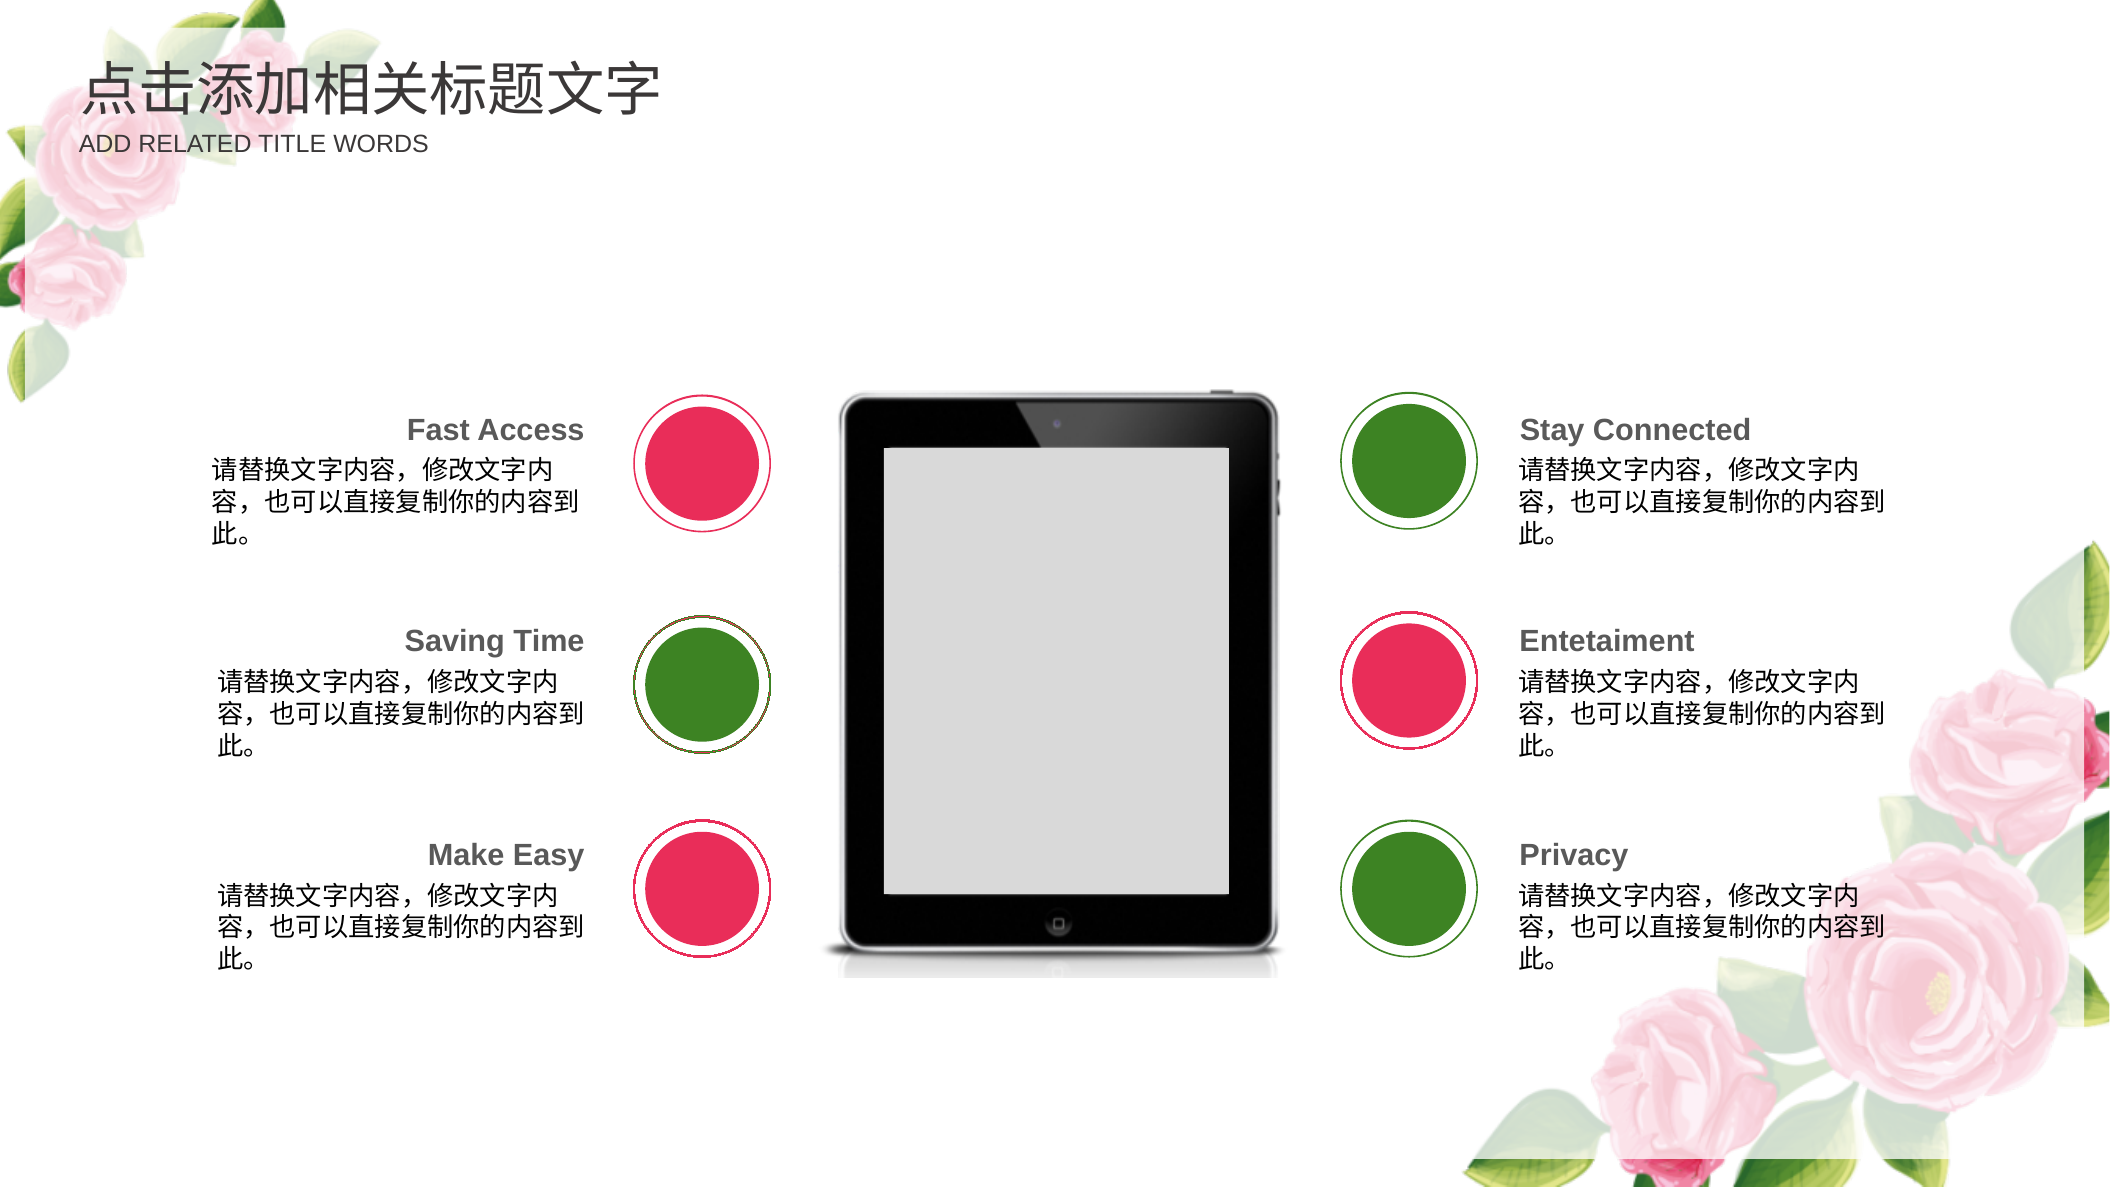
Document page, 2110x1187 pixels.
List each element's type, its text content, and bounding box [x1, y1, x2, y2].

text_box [1340, 391, 1478, 530]
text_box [202, 827, 601, 983]
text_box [1340, 819, 1478, 958]
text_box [1340, 611, 1478, 750]
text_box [202, 613, 601, 769]
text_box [1503, 827, 1912, 983]
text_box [197, 401, 601, 558]
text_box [1503, 401, 1912, 558]
picture [0, 0, 2110, 1187]
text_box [812, 374, 1301, 978]
text_box 点击添加相关标题文字 [64, 43, 679, 130]
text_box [633, 819, 771, 958]
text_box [1503, 613, 1912, 769]
text_box ADD RELATED TITLE WORDS [62, 119, 446, 166]
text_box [633, 615, 771, 754]
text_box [633, 394, 771, 533]
